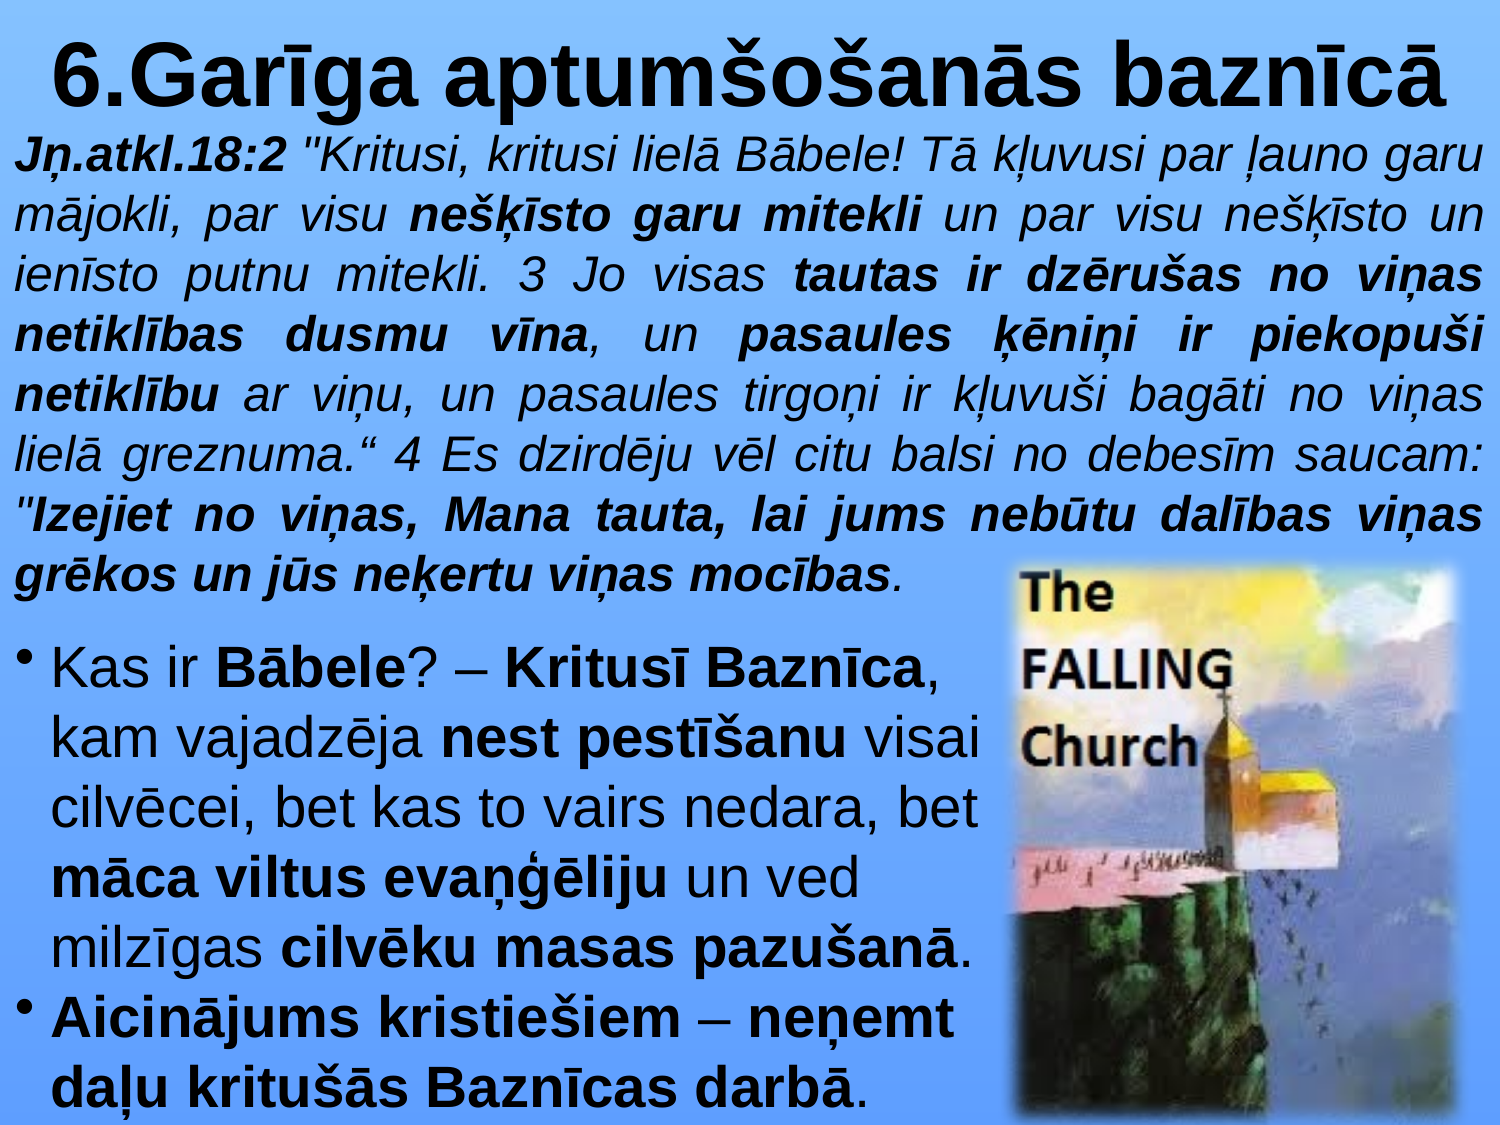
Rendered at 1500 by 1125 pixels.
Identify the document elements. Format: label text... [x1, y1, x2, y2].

text_box Jņ.atkl.18:2 "Kritusi, kritusi lielā Bābele! Tā kļuvusi par ļauno garu mājokli, par visu nešķīsto garu mitekli un par visu nešķīsto un ienīsto putnu mitekli. 3 Jo visas tautas ir dzērušas no viņas netiklības dusmu vīna, un pasaules ķēniņi ir piekopuši netiklību ar viņu, un pasaules tirgoņi ir kļuvuši bagāti no viņas lielā greznuma.“ 4 Es dzirdēju vēl citu balsi no debesīm saucam: "Izejiet no viņas, Mana tauta, lai jums nebūtu dalības viņas grēkos un jūs neķertu viņas mocības. [0, 113, 1500, 609]
text_box 6.Garīga aptumšošanās baznīcā [0, 0, 1500, 113]
text_box Kas ir Bābele? – Kritusī Baznīca, kam vajadzēja nest pestīšanu visai cilvēcei, bet kas to vairs nedara, bet māca viltus evaņģēliju un ved milzīgas cilvēku masas pazušanā. Aicinājums kristiešiem – neņemt daļu kritušās Baznīcas darbā. [0, 621, 992, 1125]
picture [997, 550, 1471, 1125]
